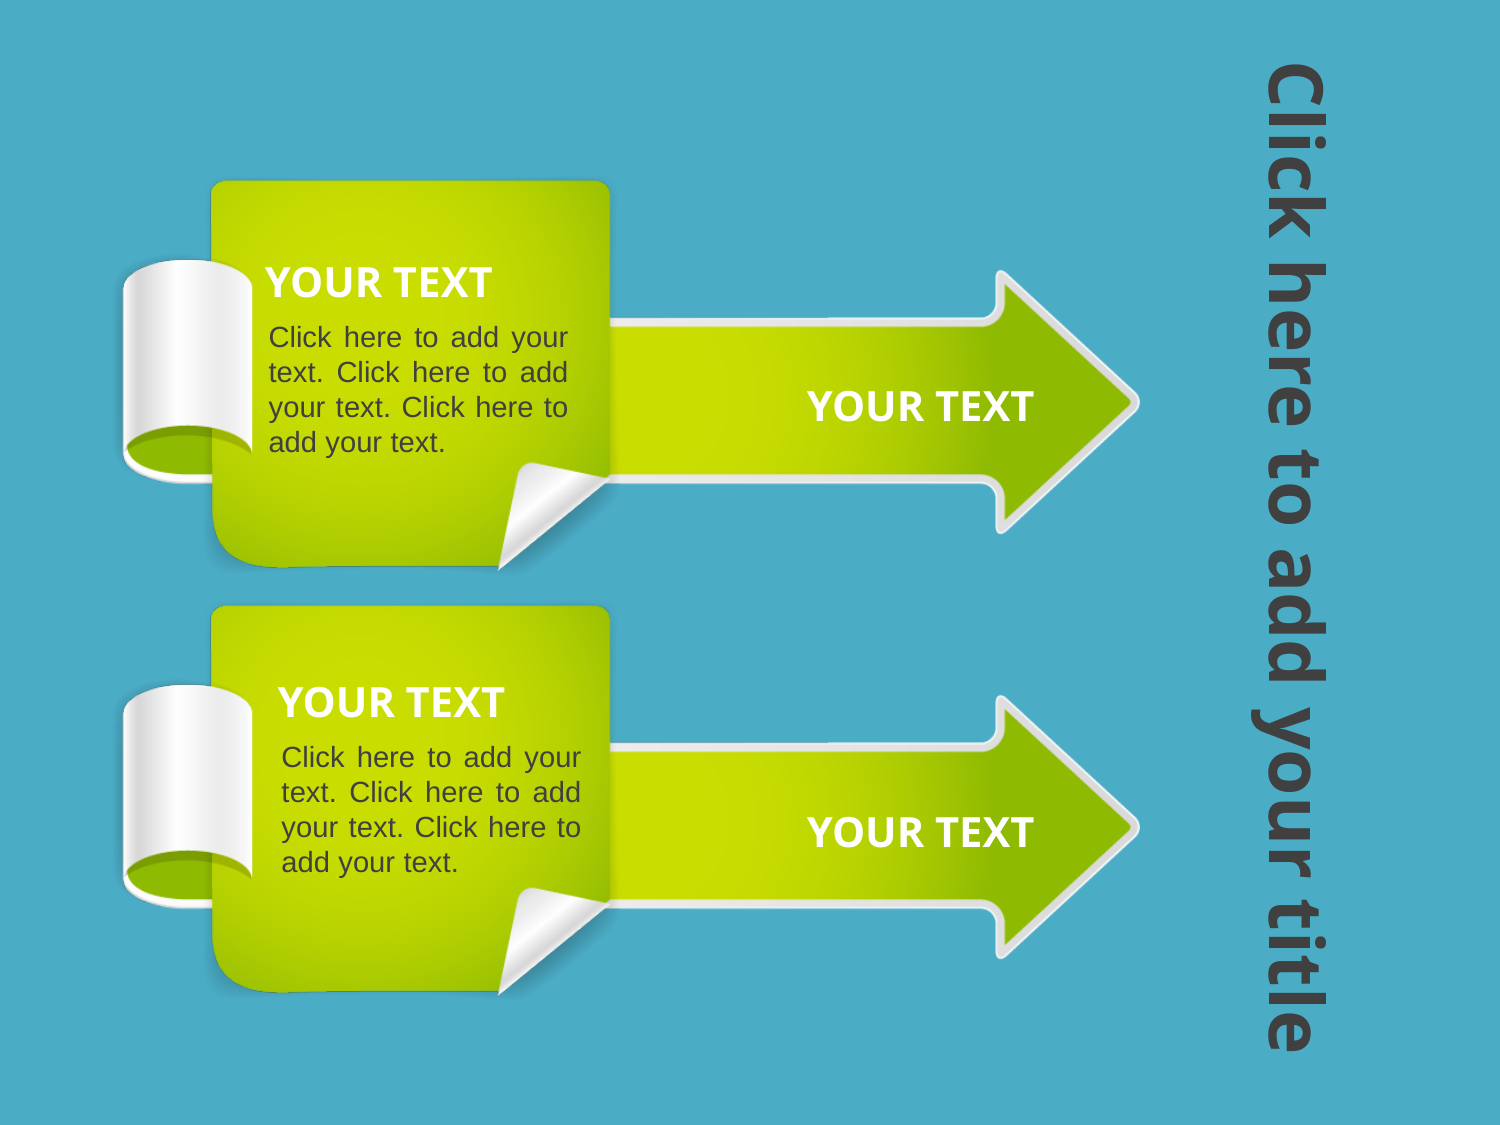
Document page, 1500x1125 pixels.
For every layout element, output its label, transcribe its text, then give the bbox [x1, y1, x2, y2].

picture [111, 172, 1140, 578]
text_box Click here to add your title [1247, 42, 1353, 1073]
picture [111, 597, 1140, 1003]
